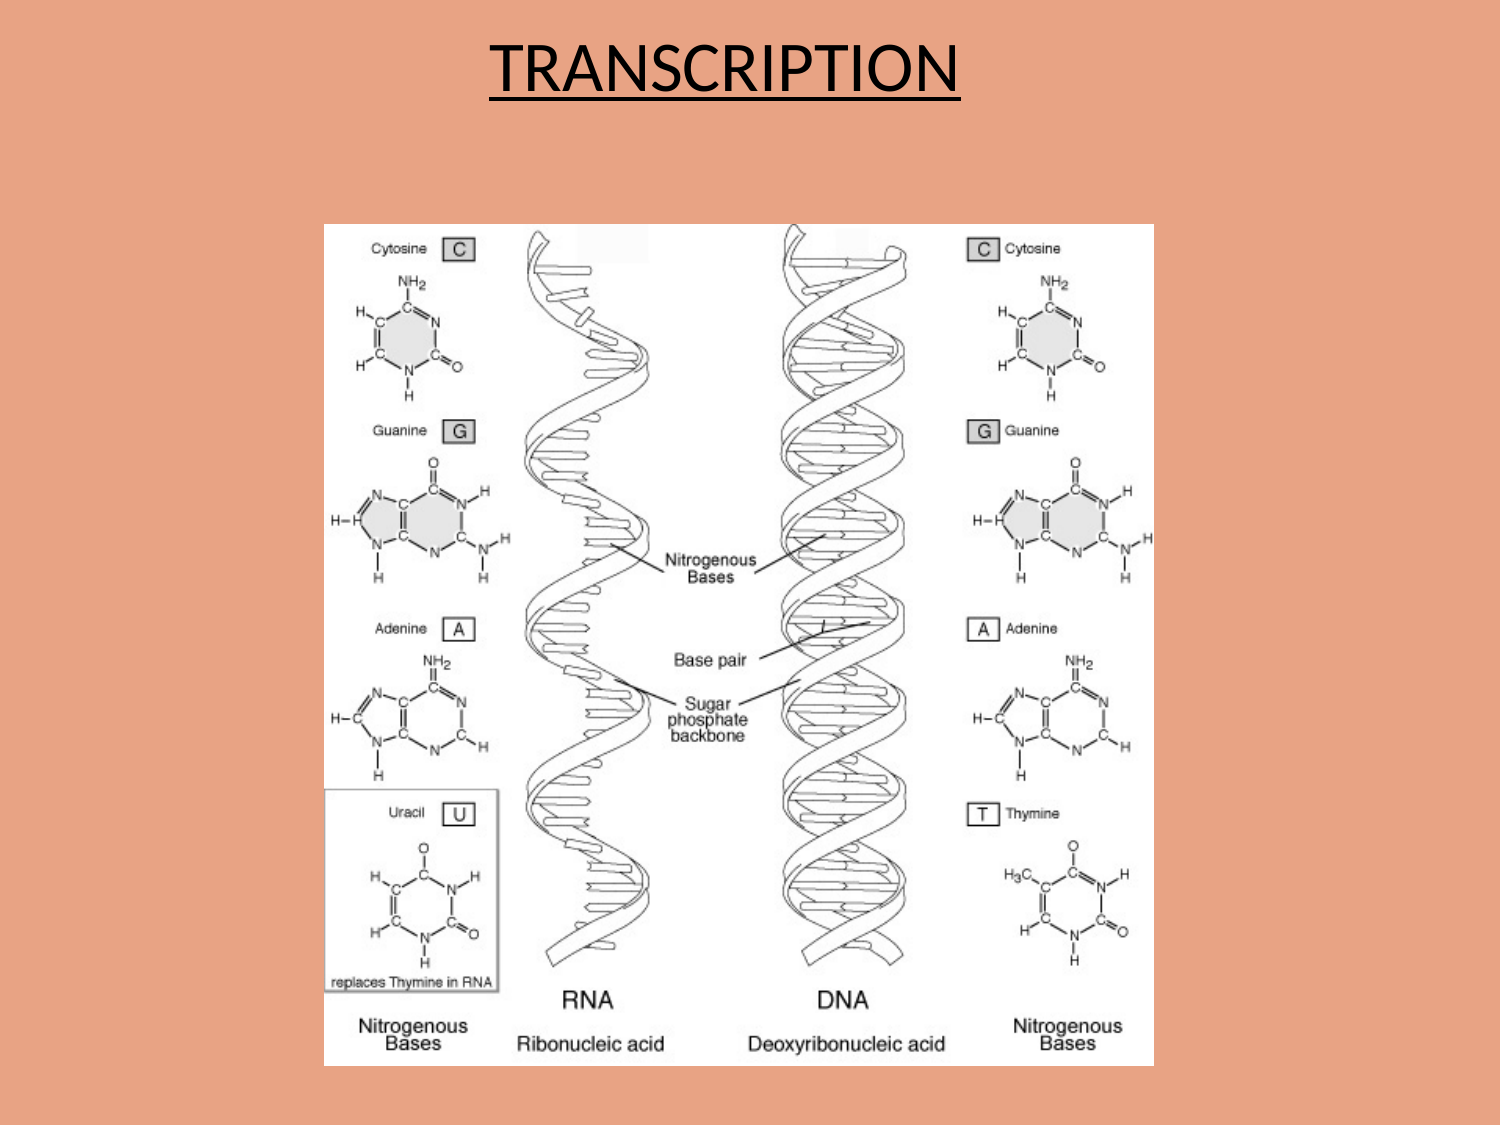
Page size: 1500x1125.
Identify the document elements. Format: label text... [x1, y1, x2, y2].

title TRANSCRIPTION [50, 12, 1400, 200]
picture [324, 224, 1154, 1066]
